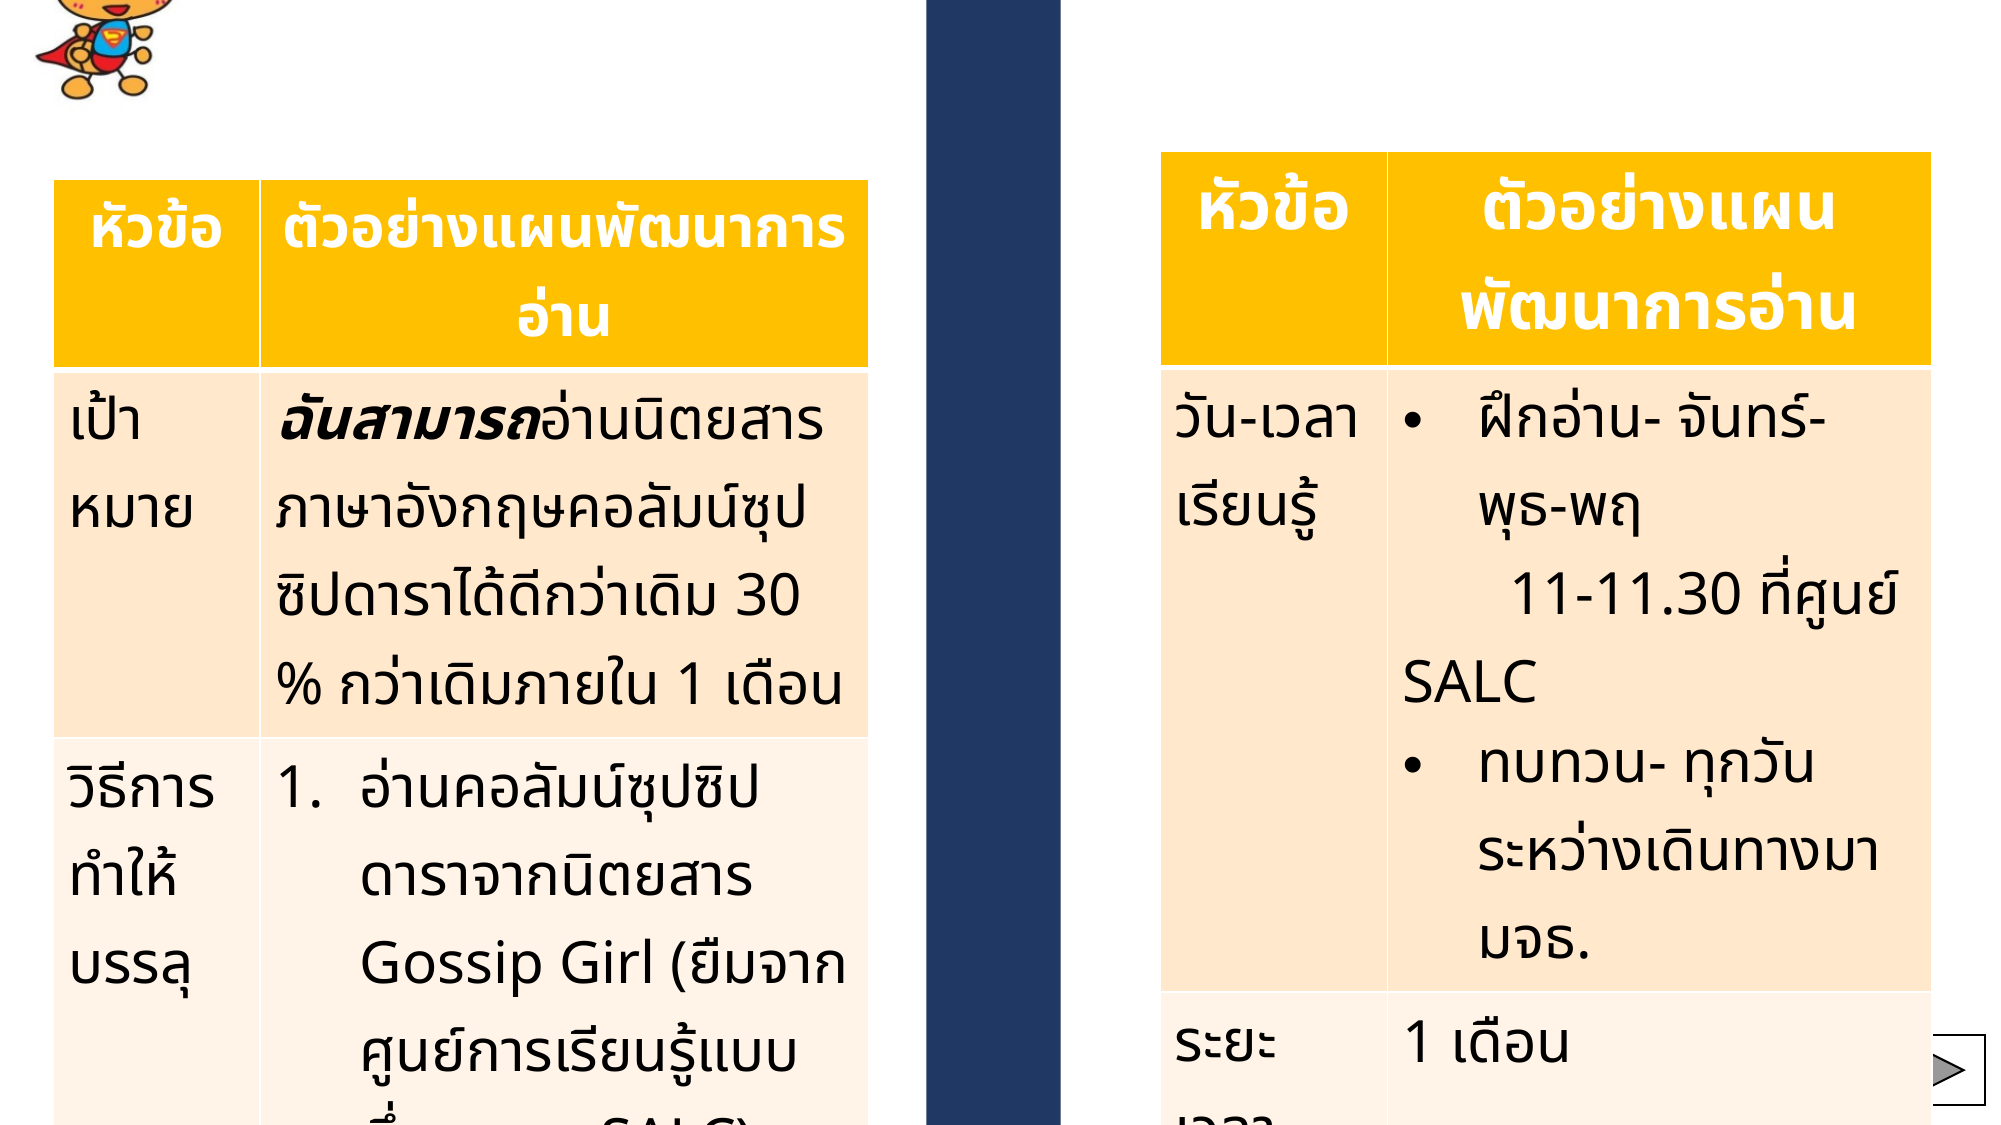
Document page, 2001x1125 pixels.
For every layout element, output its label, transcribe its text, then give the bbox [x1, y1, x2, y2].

table_cell วัน-เวลาเรียนรู้ [1161, 370, 1387, 991]
table_cell ฉันสามารถอ่านนิตยสารภาษาอังกฤษคอลัมน์ซุปซิปดาราได้ดีกว่าเดิม 30 % กว่าเดิมภายใน 1 เดือน [261, 373, 868, 737]
table_cell 1 เดือน [1388, 993, 1931, 1125]
table_cell วิธีการทำให้บรรลุ [54, 739, 259, 1125]
picture [0, 0, 222, 151]
table_header ตัวอย่างแผนพัฒนาการอ่าน [261, 180, 868, 367]
table_cell อ่านคอลัมน์ซุปซิปดาราจากนิตยสาร Gossip Girl (ยืมจากศูนย์การเรียนรู้แบบพึ่งตนเอง SALC) อาทิตย์ละ 3 เล่ม เปิดคำศัพท์สำคัญที่ต้องเจอบ่อยๆ และจดลงบัตรคำ ทบทวนศัพท์ที่เรียนไปแล้วทุกวันจากบัตรคำที่จด [261, 739, 868, 1125]
table_header หัวข้อ [1161, 152, 1387, 365]
table_header ตัวอย่างแผนพัฒนาการอ่าน [1388, 152, 1931, 365]
text_box [1933, 1034, 1986, 1106]
table_cell ฝึกอ่าน- จันทร์-พุธ-พฤ 11-11.30 ที่ศูนย์ SALC ทบทวน- ทุกวันระหว่างเดินทางมา มจธ. [1388, 370, 1931, 991]
table_header หัวข้อ [54, 180, 259, 367]
table_cell เป้าหมาย [54, 373, 259, 737]
text_box [925, 0, 1062, 1125]
table_cell ระยะเวลาเรียนรู้ [1161, 993, 1387, 1125]
